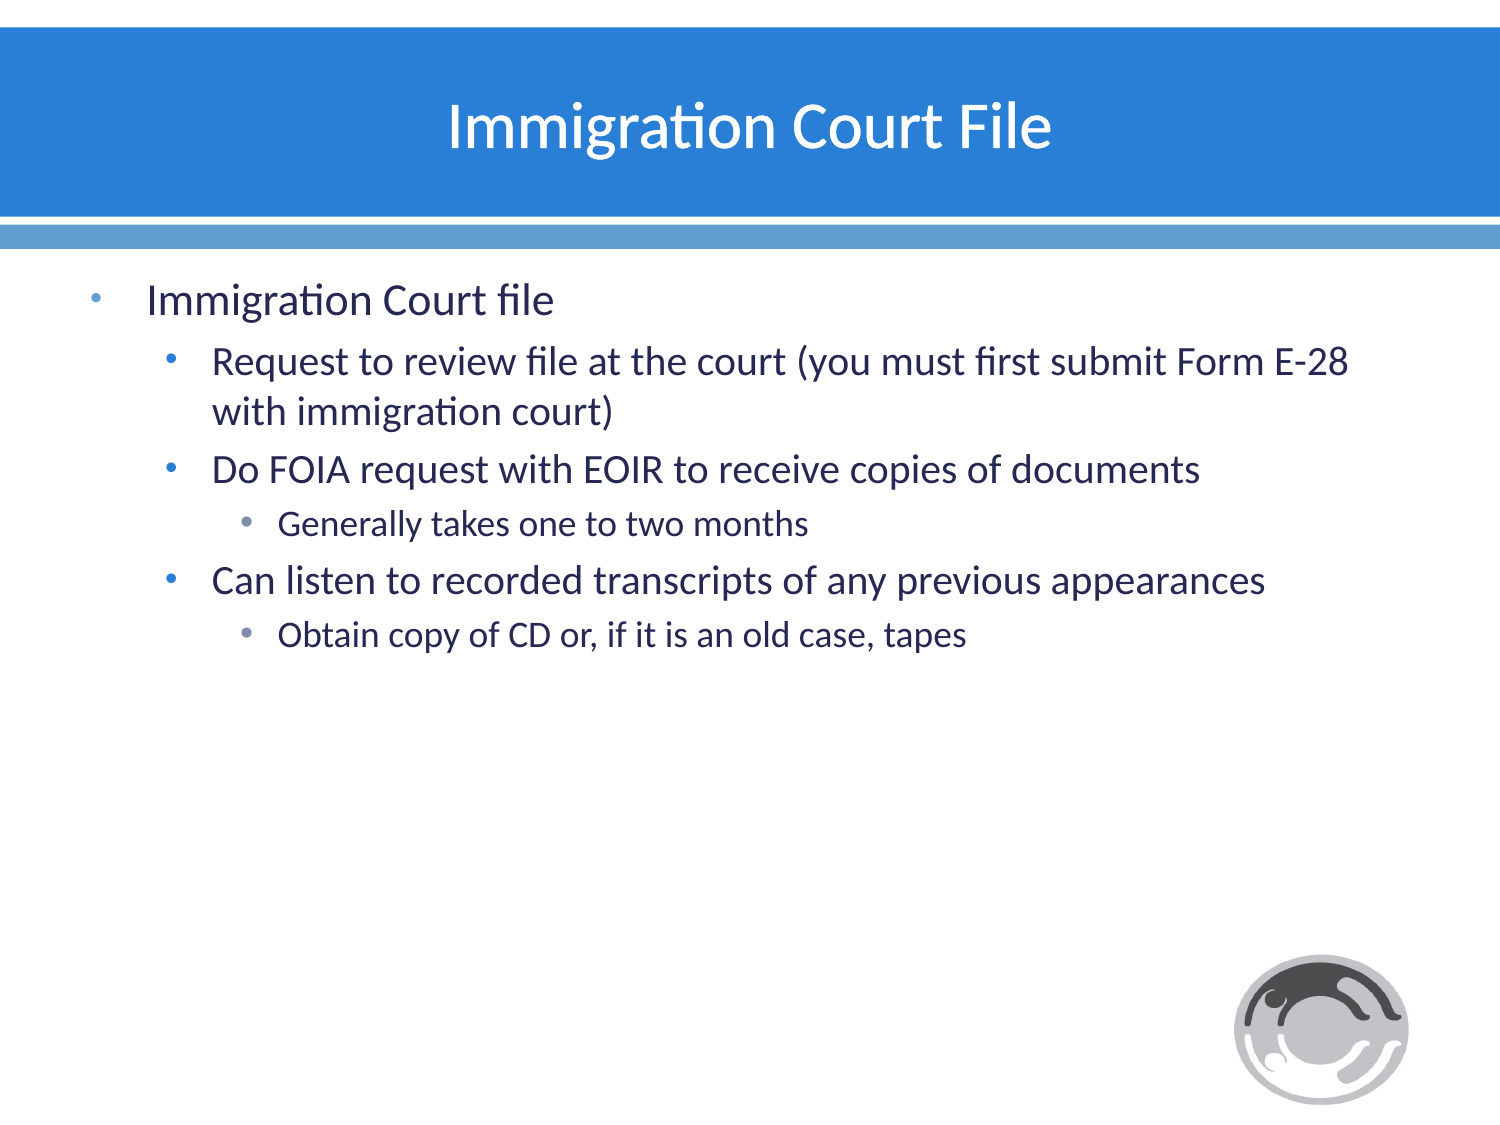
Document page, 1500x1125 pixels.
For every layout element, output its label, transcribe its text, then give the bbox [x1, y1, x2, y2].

picture [1234, 1005, 1424, 1125]
title Immigration Court File [75, 29, 1425, 213]
list Immigration Court file Request to review file at the court (you must first submit Form E-28 with immigration court) Do FOIA request with EOIR to receive copies of documents Generally takes one to two months Can listen to recorded transcripts of any previous appearances Obtain copy of CD or, if it is an old case, tapes [75, 262, 1425, 1005]
